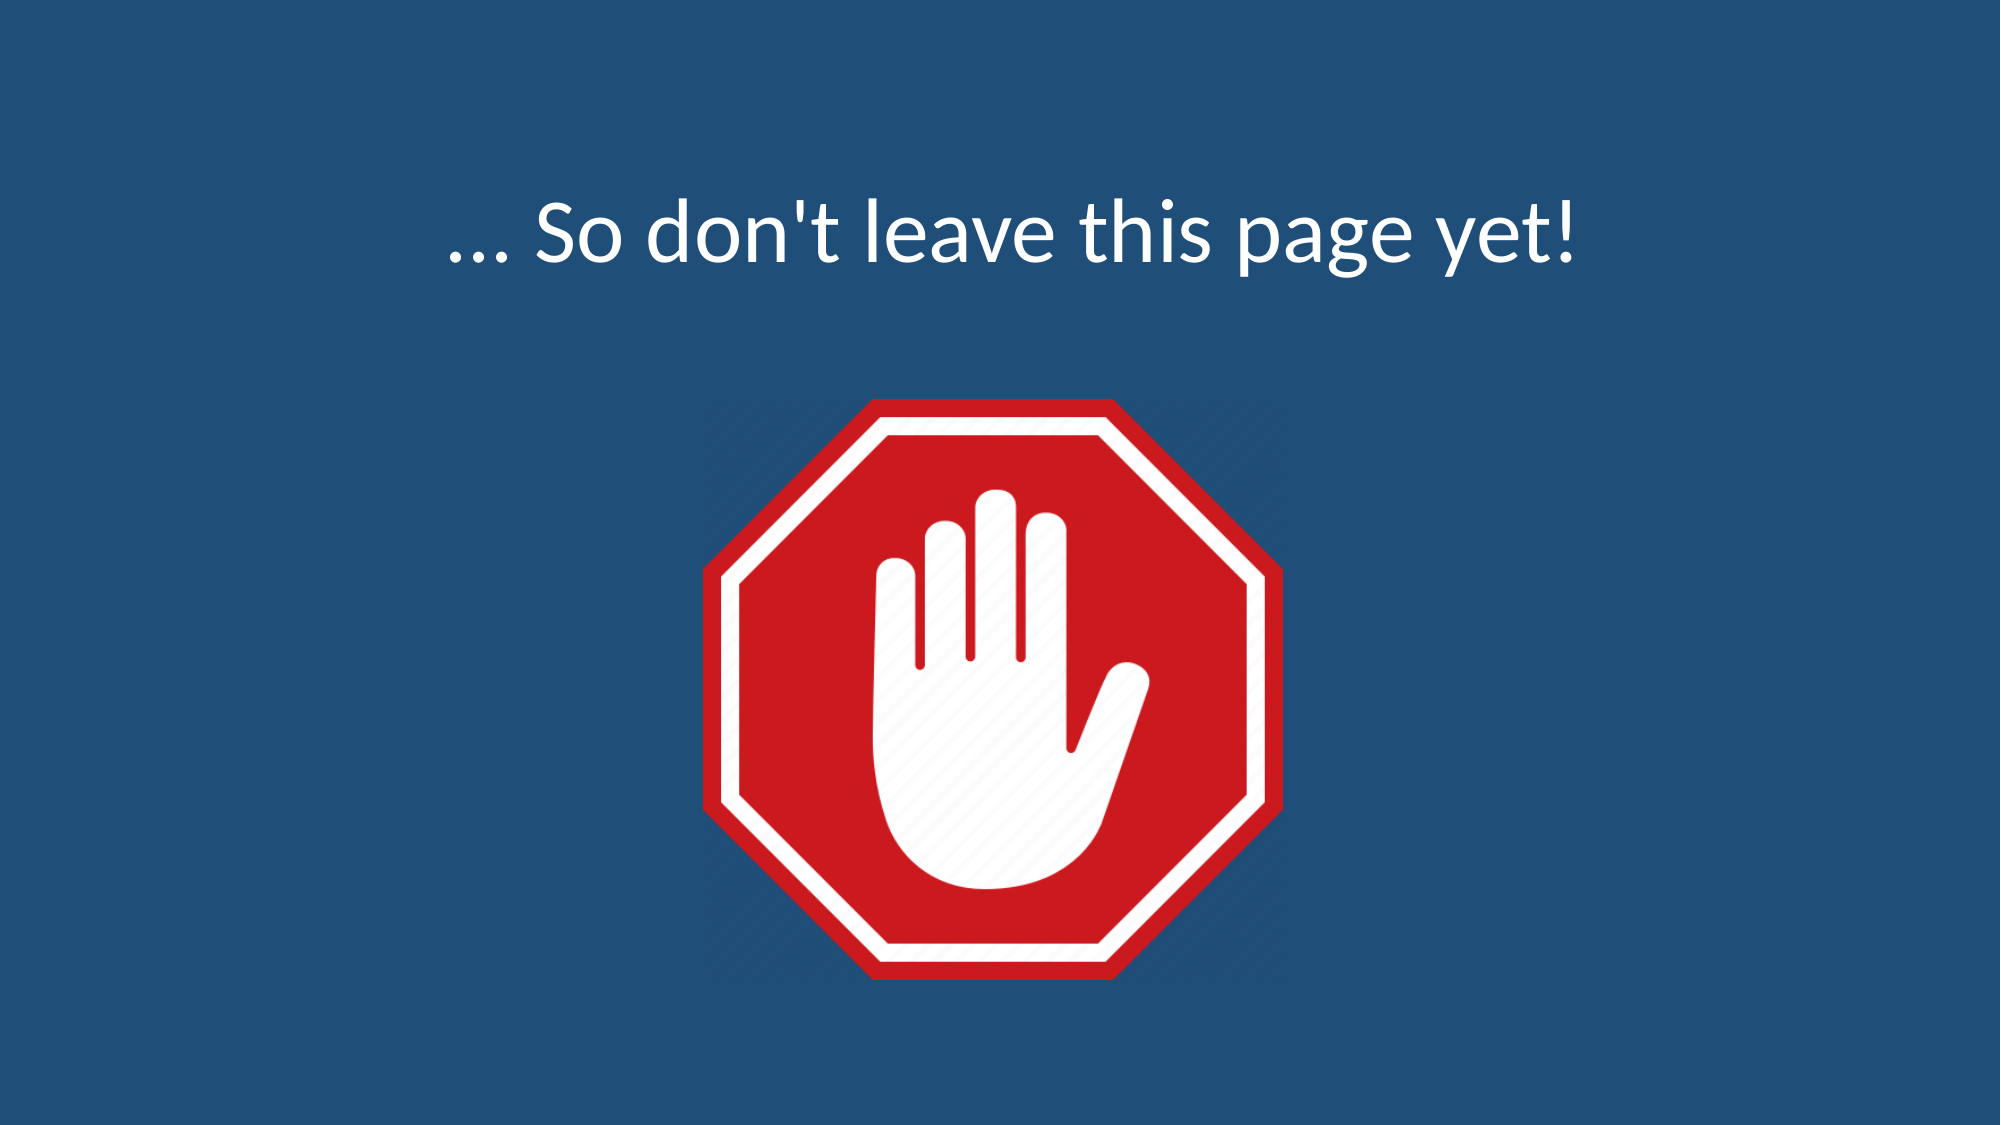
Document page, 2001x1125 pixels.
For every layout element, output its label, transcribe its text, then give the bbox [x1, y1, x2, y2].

picture [703, 399, 1283, 980]
title ... So don't leave this page yet! [186, 8, 1842, 400]
